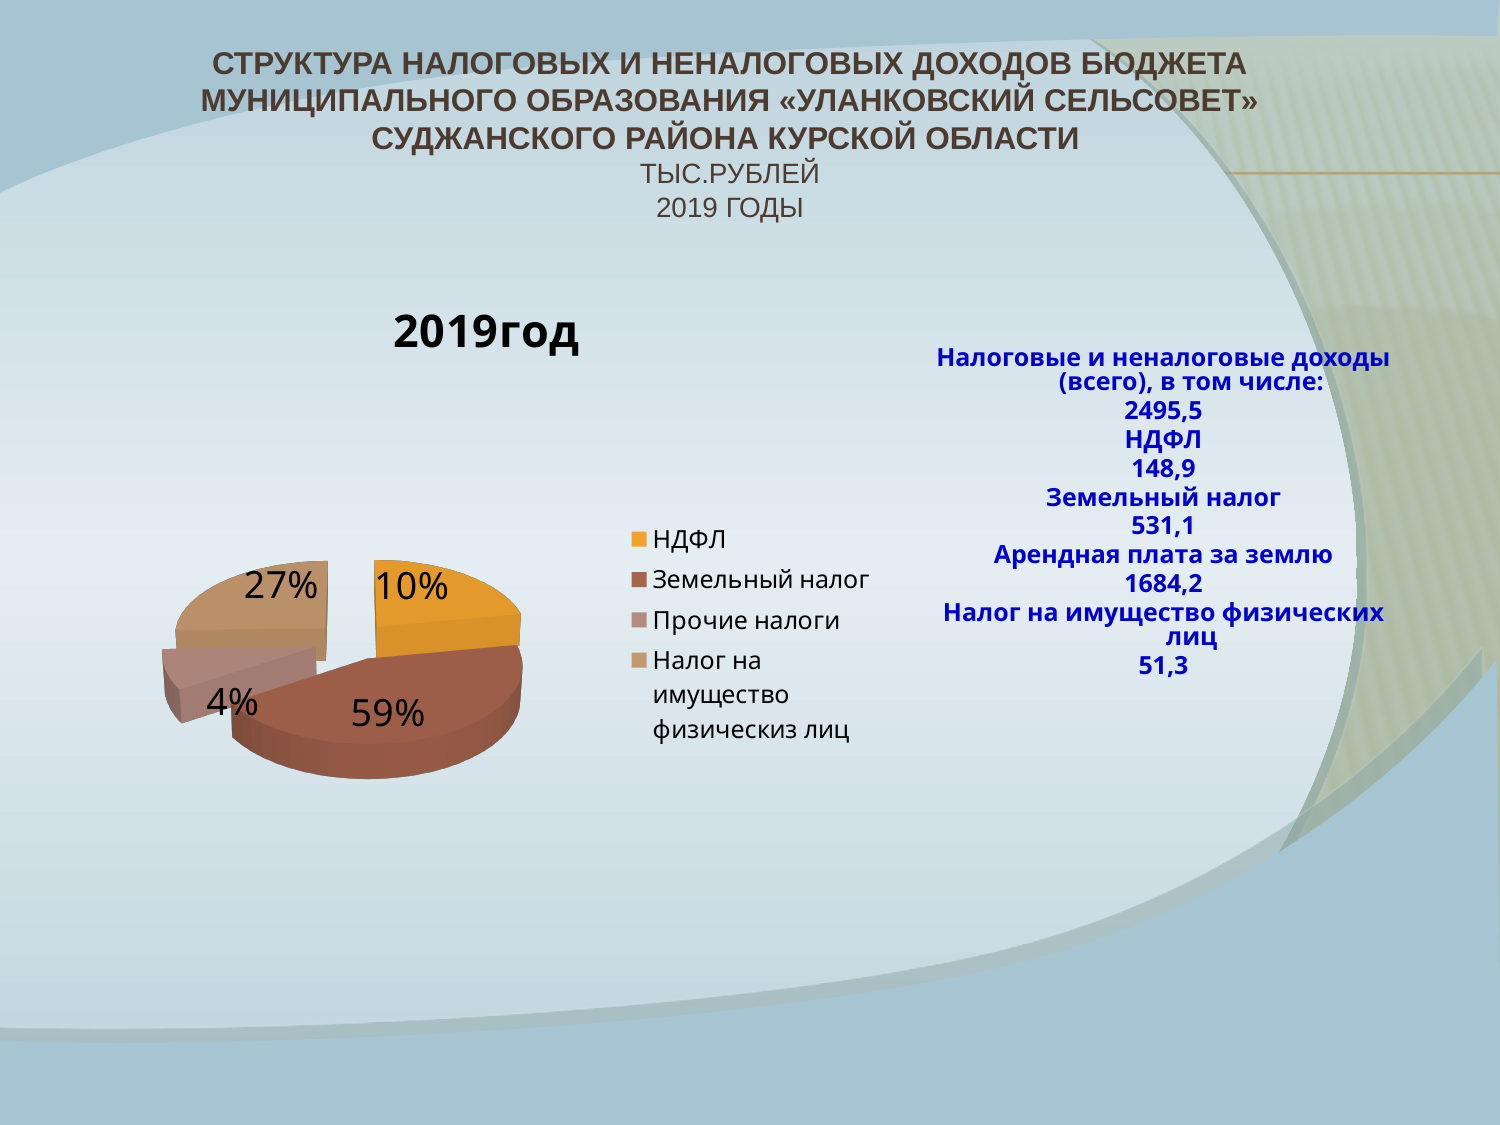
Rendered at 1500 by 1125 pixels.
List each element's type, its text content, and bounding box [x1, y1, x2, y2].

chart [81, 262, 891, 1006]
title Структура налоговых и неналоговых доходов бюджета муниципального образования «Уланковский сельсовет» Суджанского района Курской области тыс.рублей 2019 годы [88, 35, 1372, 231]
list Налоговые и неналоговые доходы (всего), в том числе: 2495,5 НДФЛ 148,9 Земельный налог 531,1 Арендная плата за землю 1684,2 Налог на имущество физических лиц 51,3 [902, 339, 1425, 1000]
